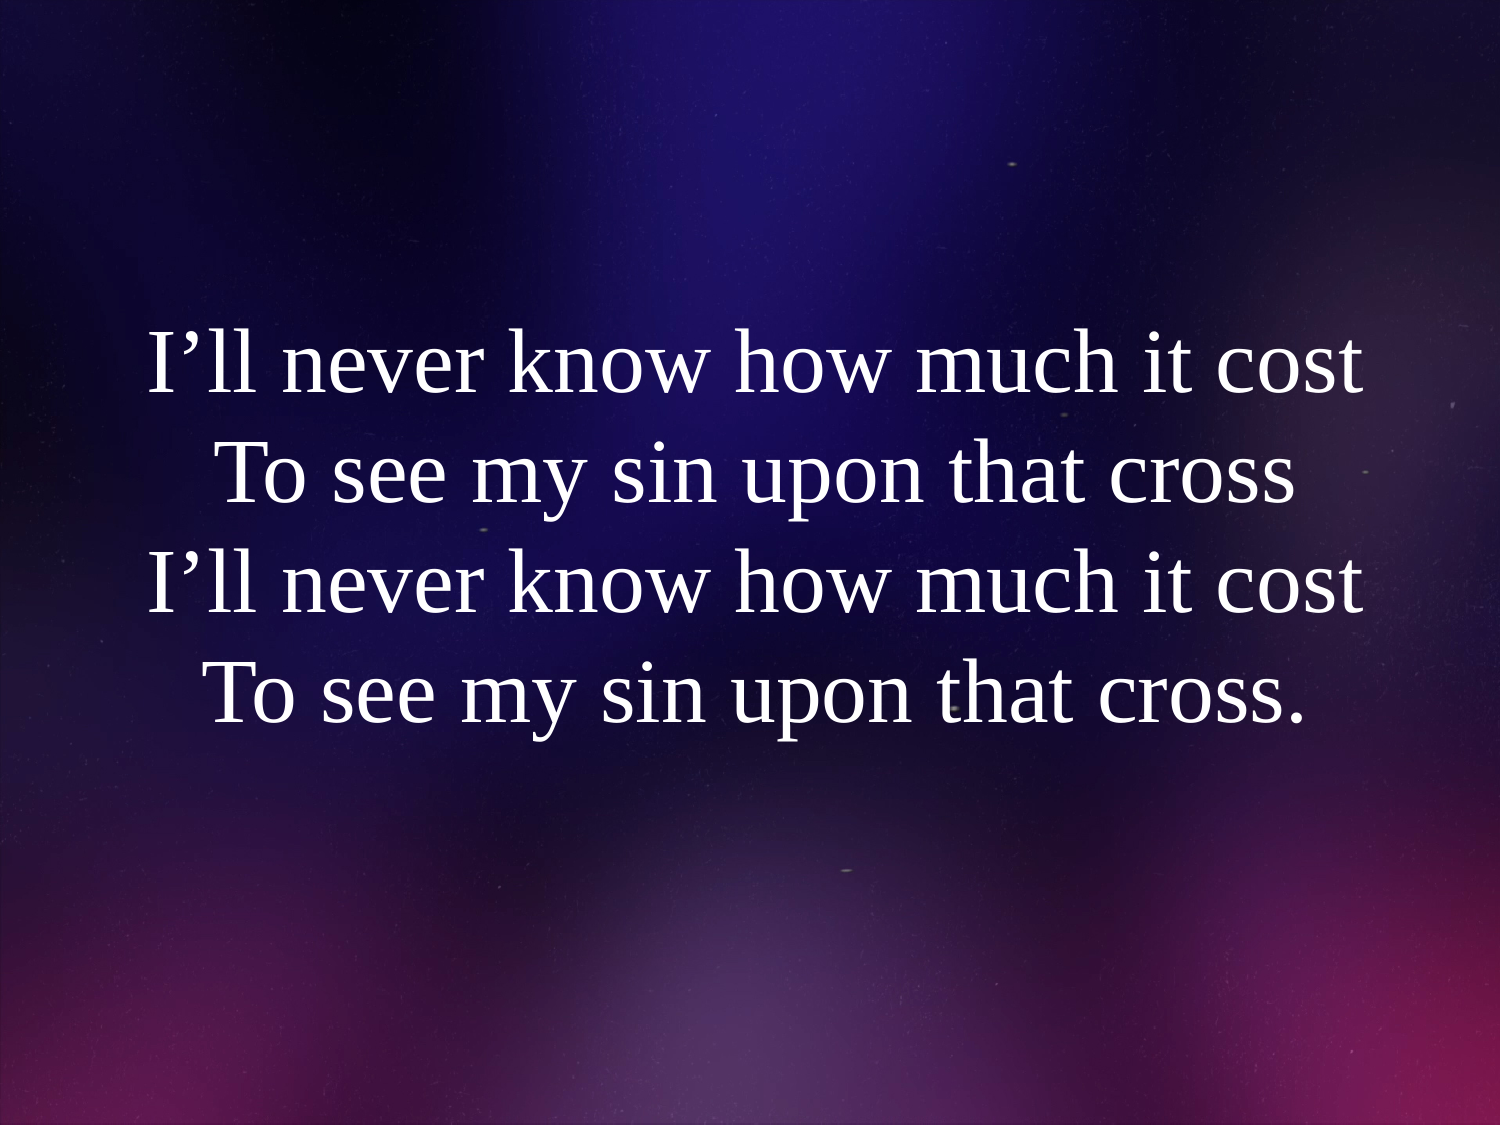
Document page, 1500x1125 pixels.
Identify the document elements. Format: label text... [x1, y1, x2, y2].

picture [0, 0, 1500, 1125]
title I’ll never know how much it cost To see my sin upon that cross I’ll never know how much it cost To see my sin upon that cross. [62, 537, 1450, 725]
